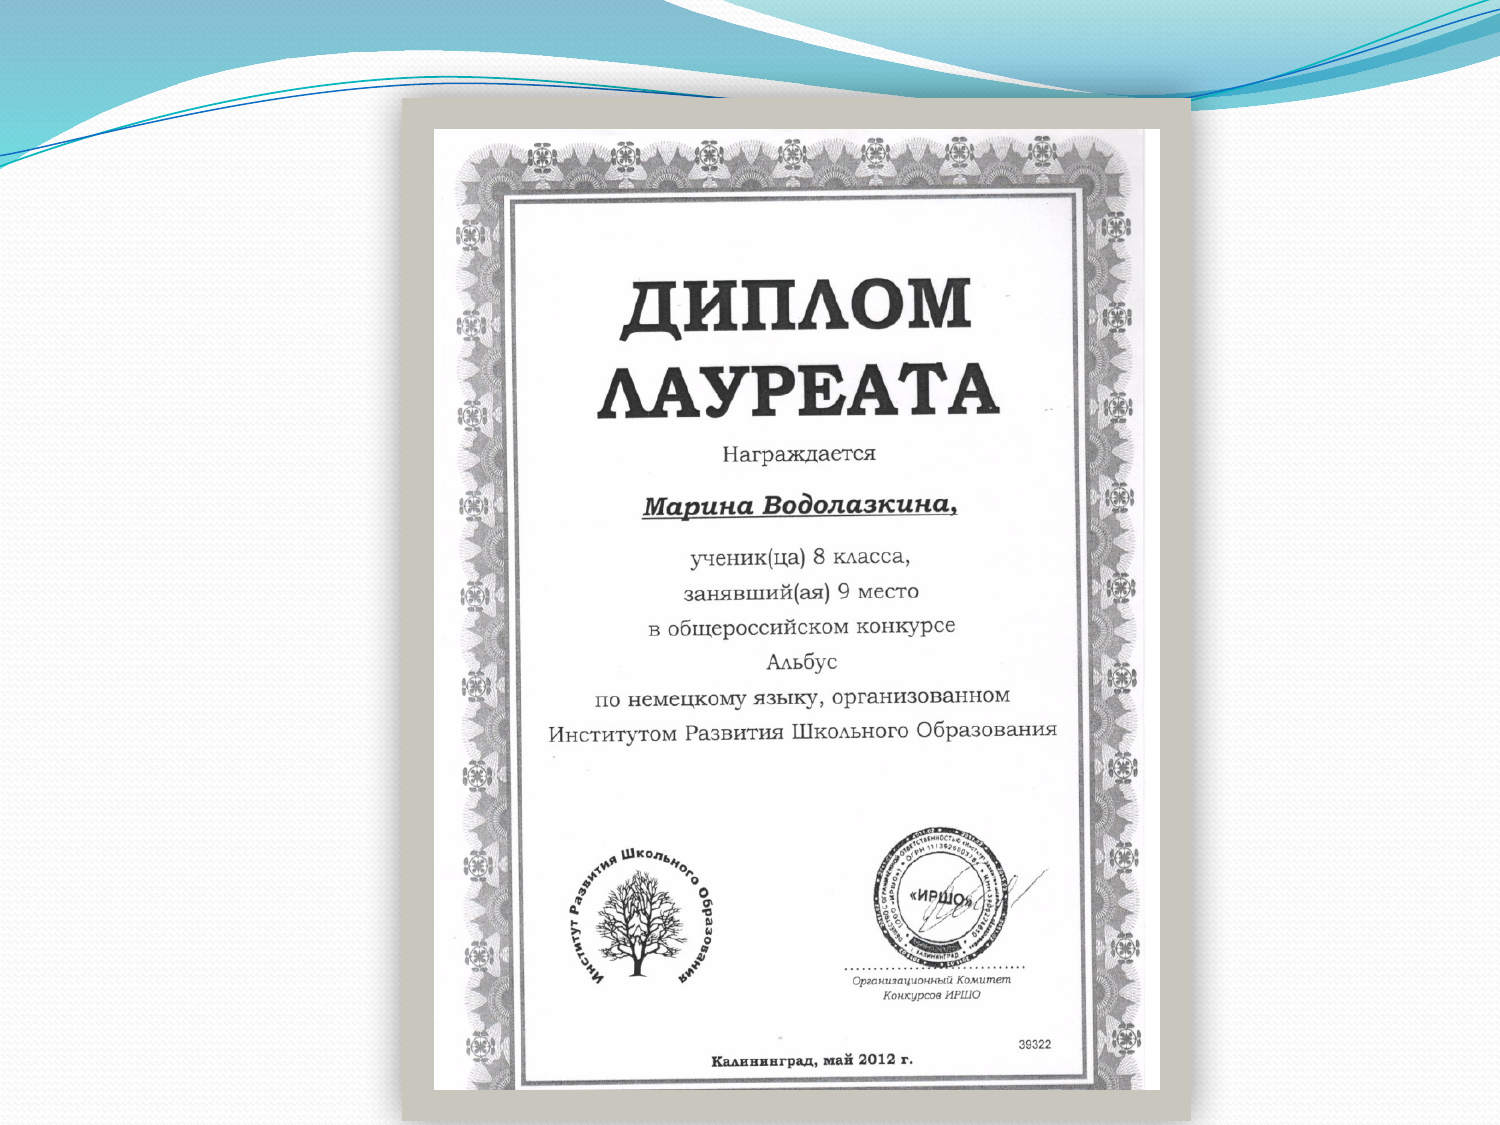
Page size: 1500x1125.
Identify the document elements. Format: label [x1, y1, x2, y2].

list [433, 128, 1161, 1091]
